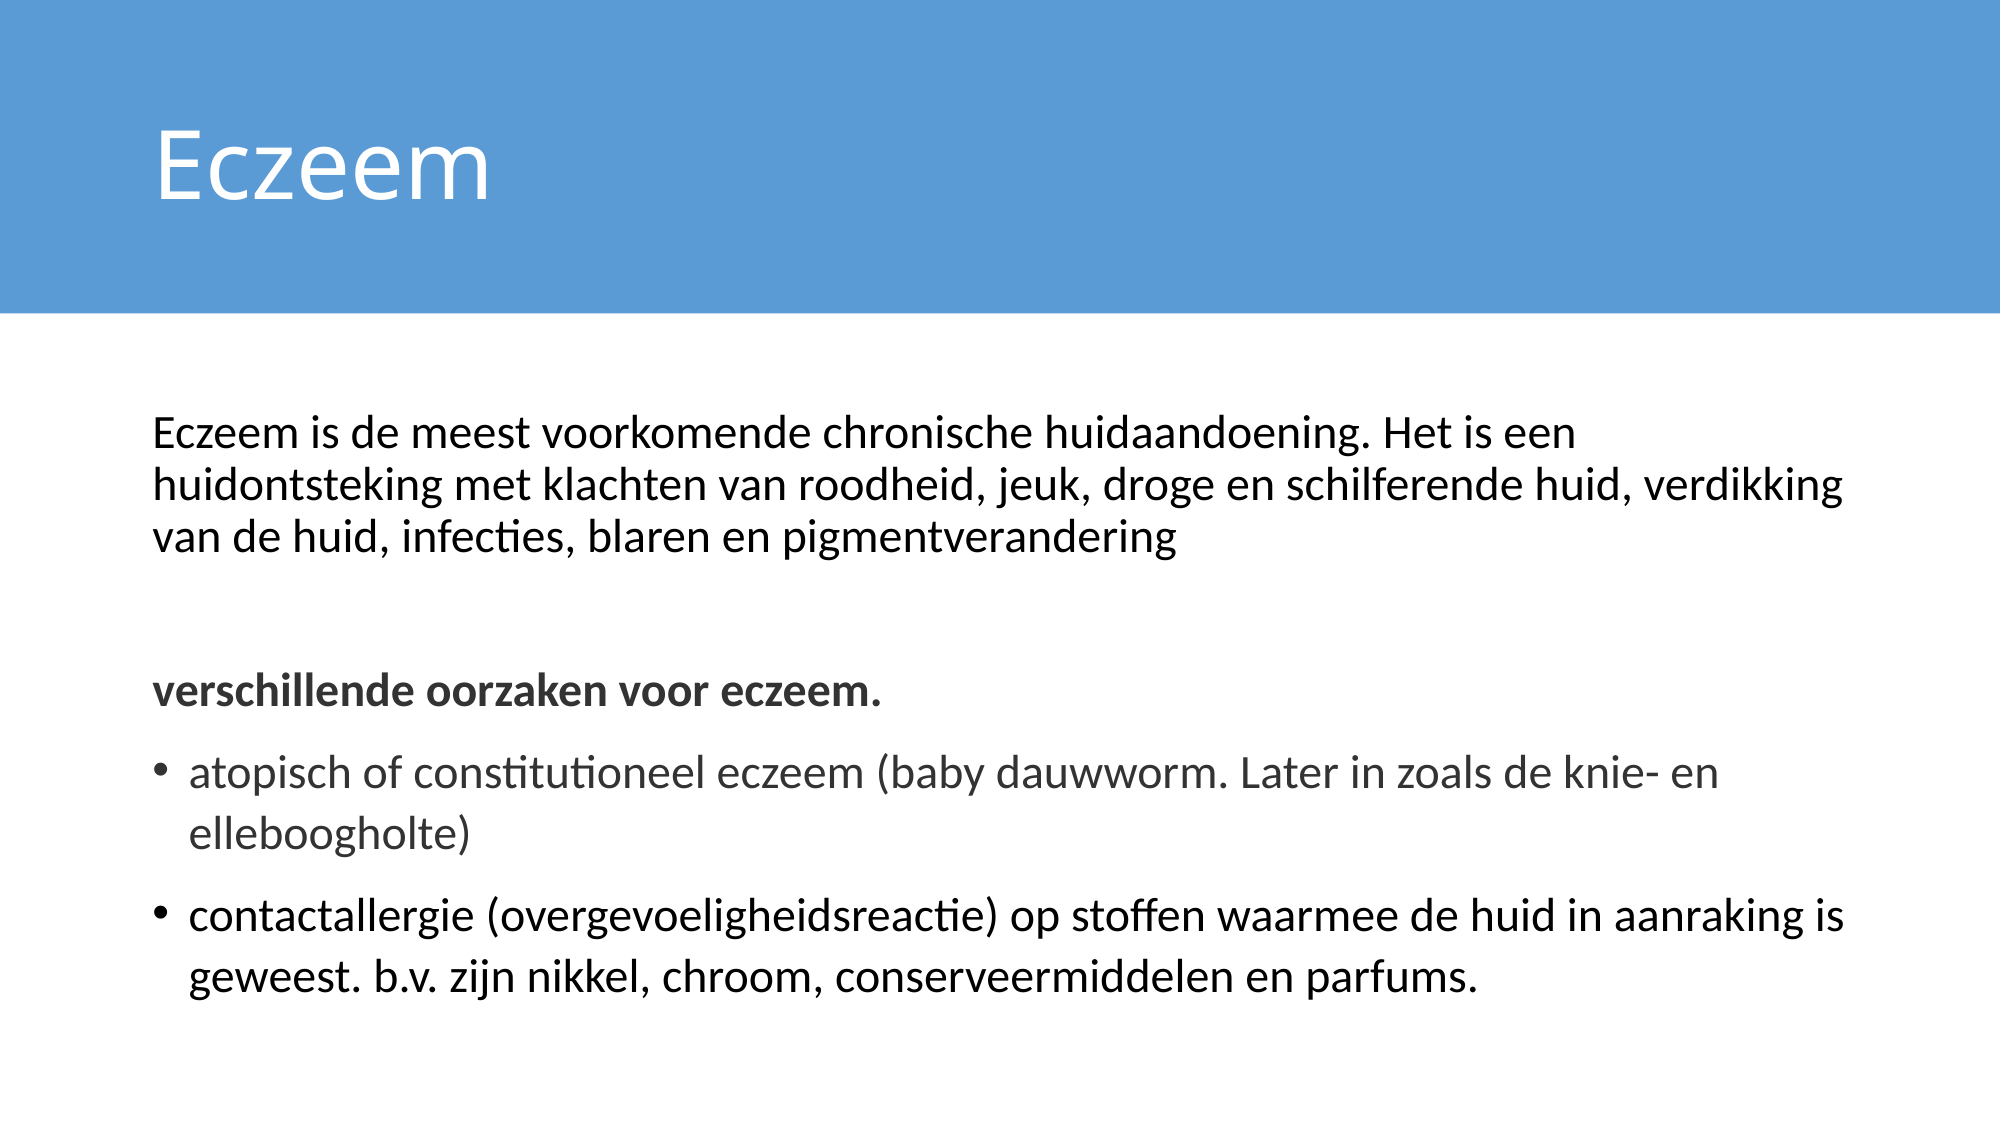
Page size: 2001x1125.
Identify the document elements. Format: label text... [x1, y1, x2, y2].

text_box [0, 0, 2000, 314]
title Eczeem [137, 59, 1863, 278]
list Eczeem is de meest voorkomende chronische huidaandoening. Het is een huidontsteking met klachten van roodheid, jeuk, droge en schilferende huid, verdikking van de huid, infecties, blaren en pigmentverandering verschillende oorzaken voor eczeem. atopisch of constitutioneel eczeem (baby dauwworm. Later in zoals de knie- en elleboogholte) contactallergie (overgevoeligheidsreactie) op stoffen waarmee de huid in aanraking is geweest. b.v. zijn nikkel, chroom, conserveermiddelen en parfums. [137, 399, 1863, 1014]
